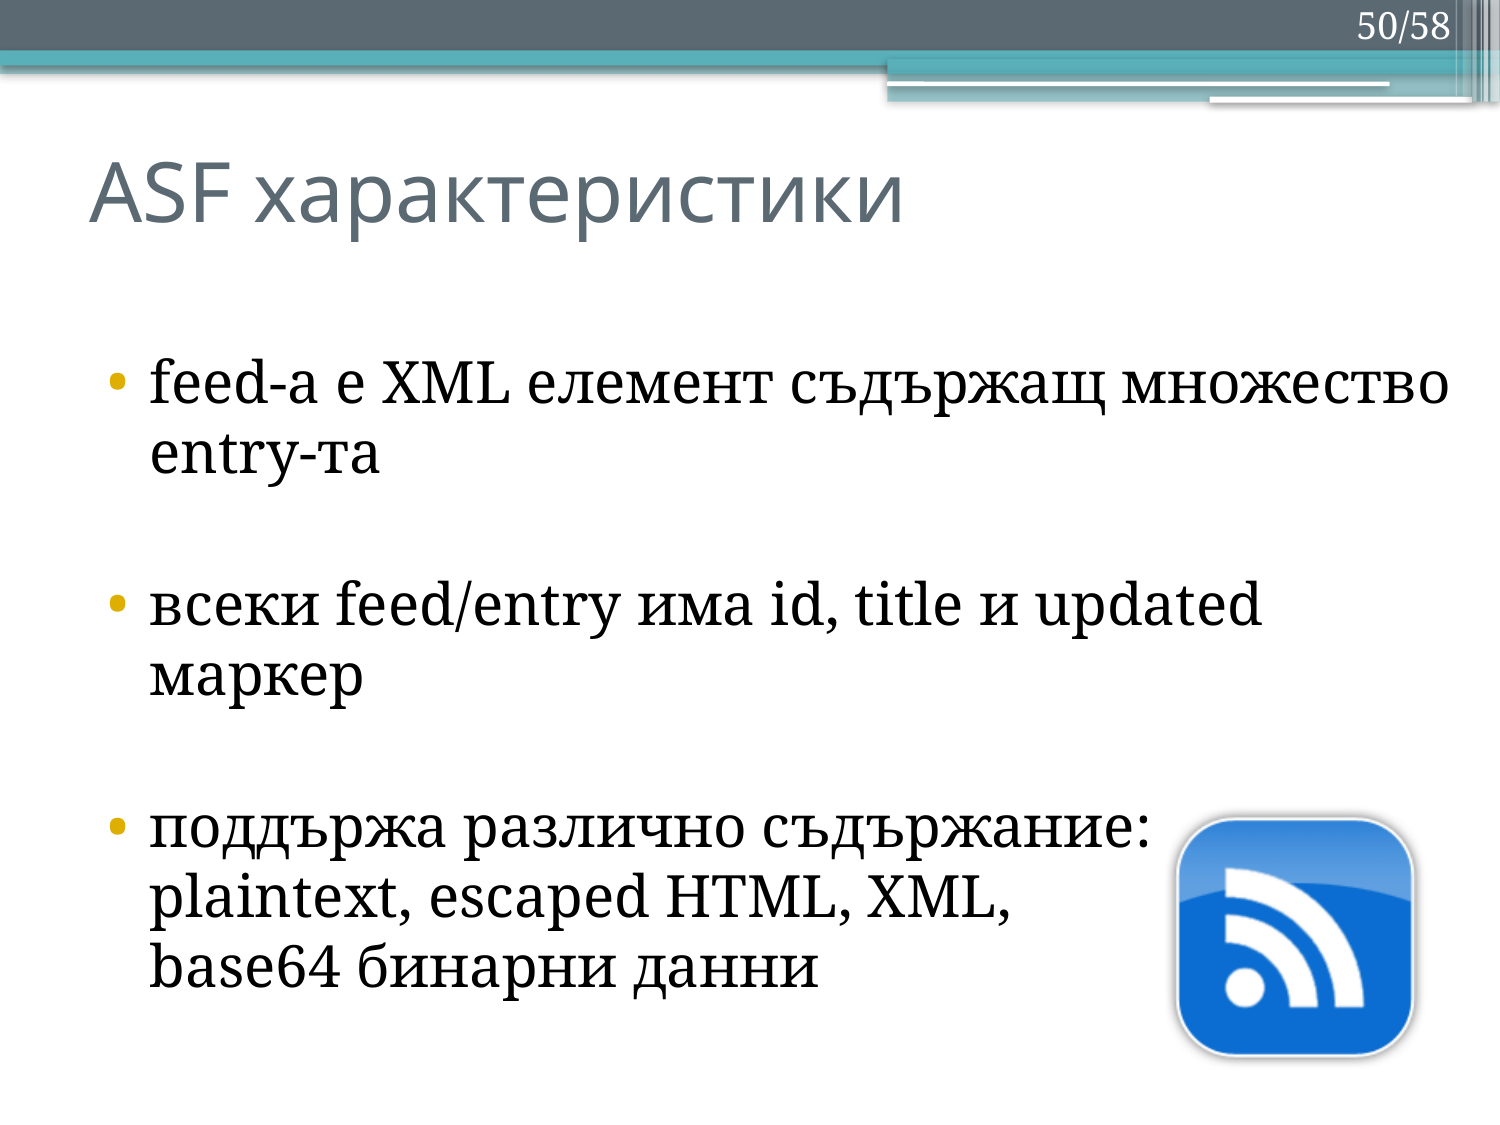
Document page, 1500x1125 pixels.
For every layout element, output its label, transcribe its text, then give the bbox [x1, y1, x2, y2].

picture [1149, 797, 1448, 1083]
list feed-а е XML елемент съдържащ множество entry-та всеки feed/entry има id, title и updated маркер поддържа различно съдържание: plaintext, escaped HTML, XML, base64 бинарни данни [75, 338, 1500, 1106]
title ASF характеристики [75, 101, 1425, 277]
slide_number 50/58 [1305, 0, 1466, 61]
